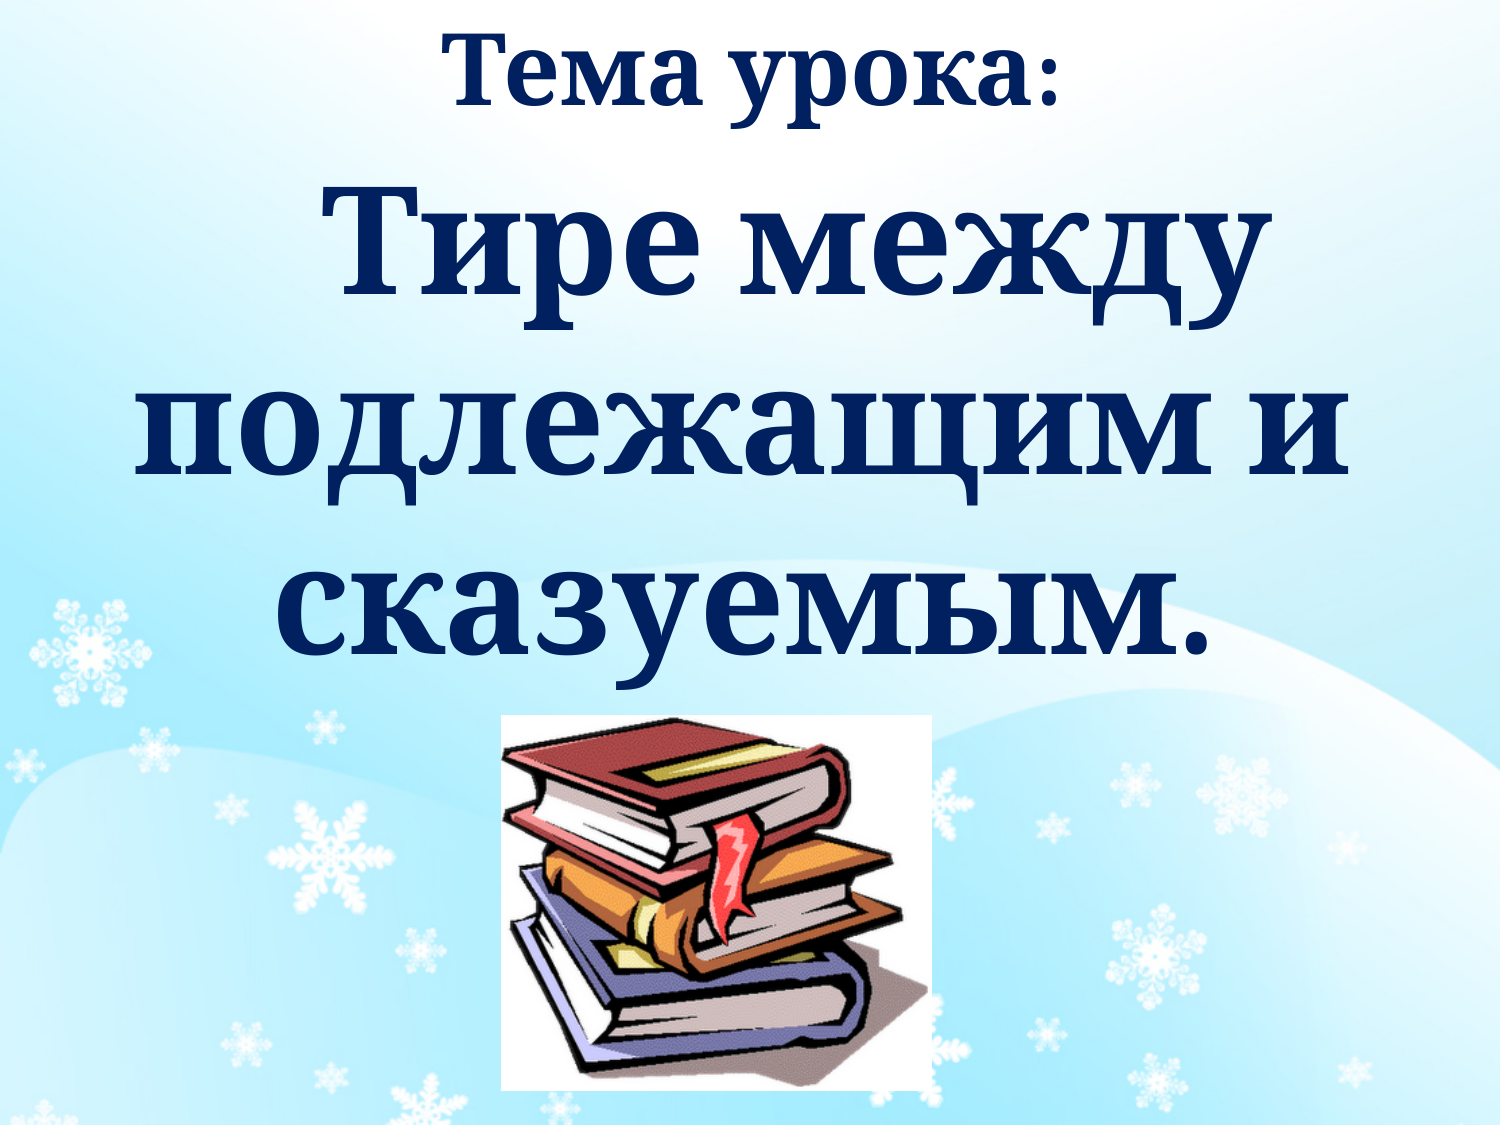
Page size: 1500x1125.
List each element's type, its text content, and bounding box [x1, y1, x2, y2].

picture [0, 0, 1500, 1125]
title Тема урока: [76, 0, 1427, 160]
list Тире между подлежащим и сказуемым. [2, 137, 1426, 880]
